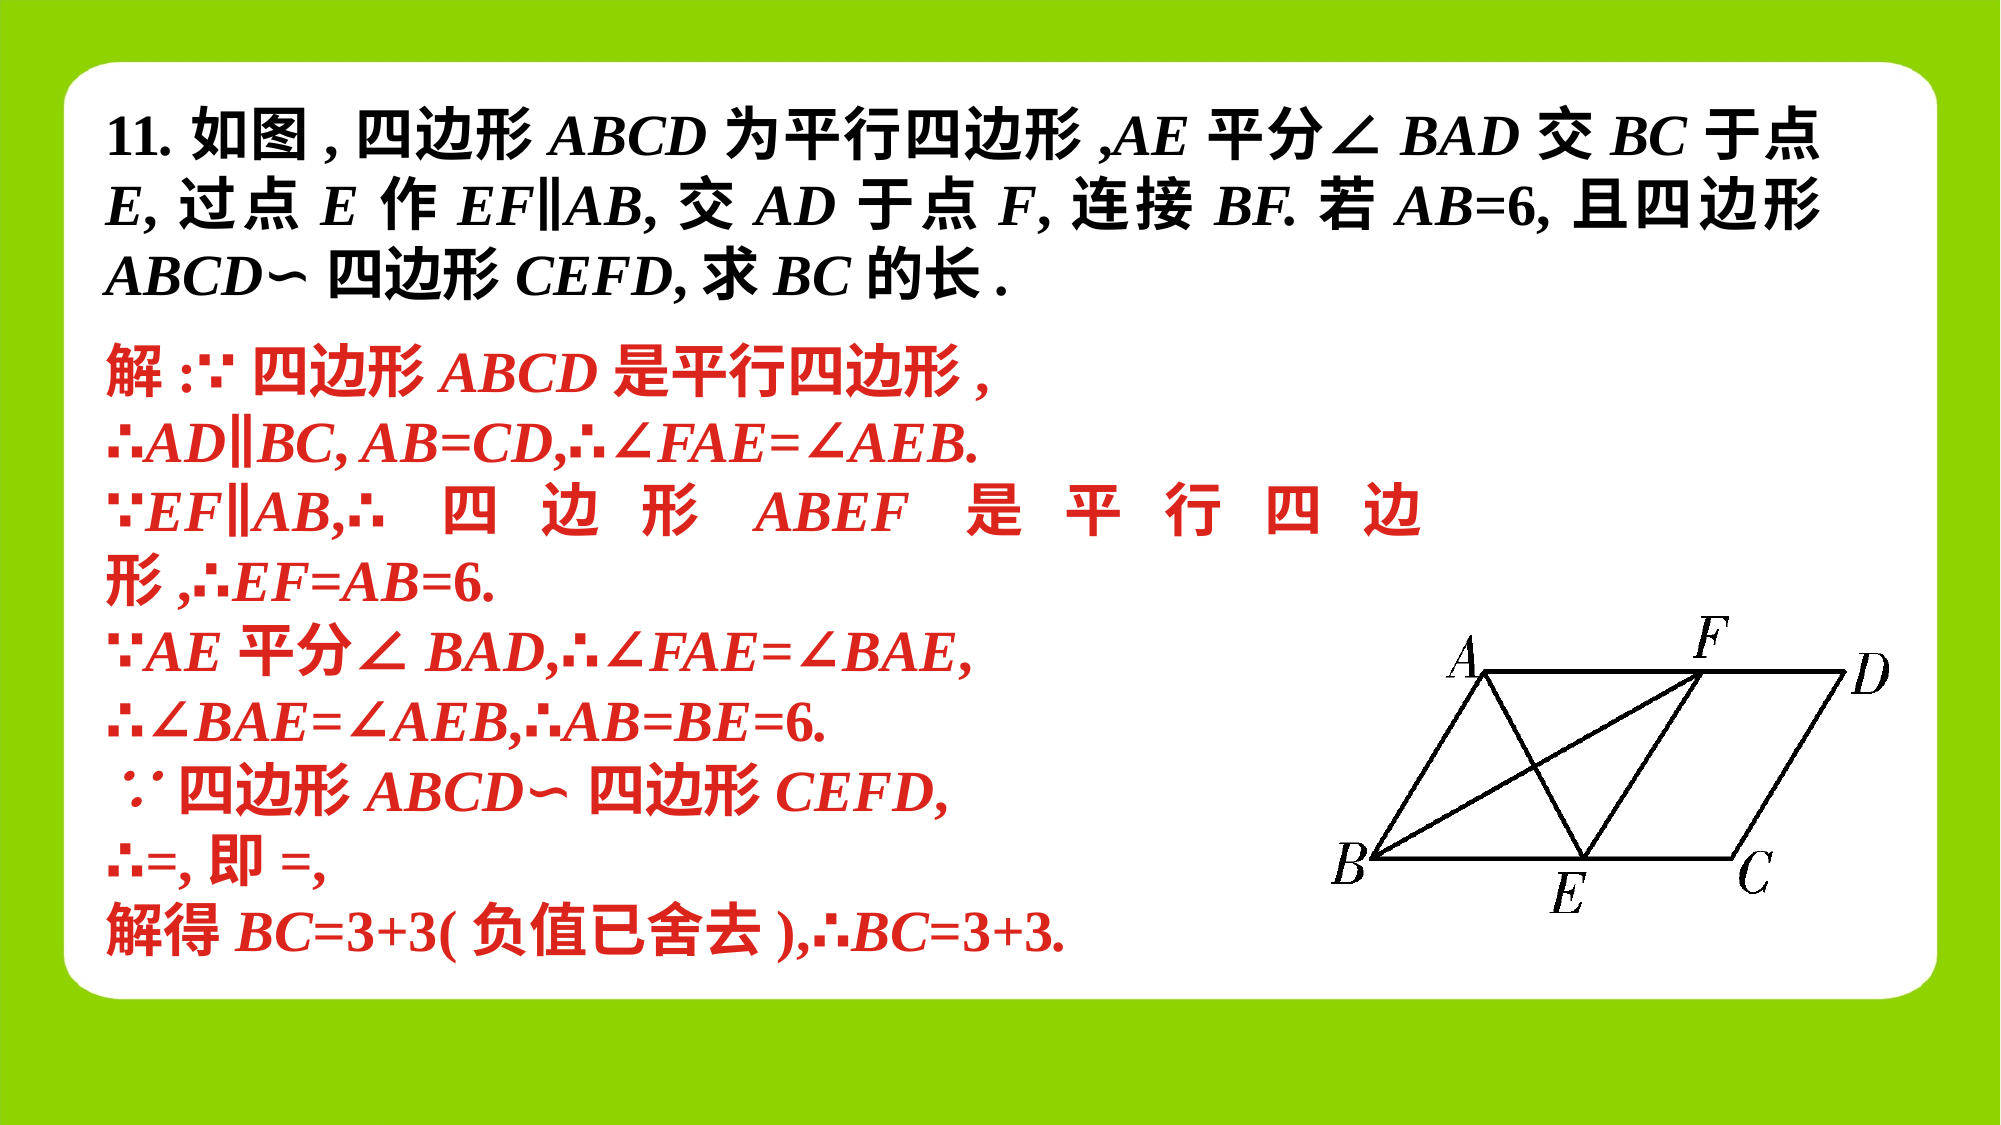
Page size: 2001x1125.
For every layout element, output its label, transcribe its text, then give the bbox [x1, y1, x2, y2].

picture [0, 0, 2001, 1125]
text_box 11.如图,四边形ABCD为平行四边形,AE平分∠BAD交BC于点E,过点E作EF∥AB,交AD于点F,连接BF.若AB=6,且四边形ABCD∽四边形CEFD,求BC的长. [90, 90, 1851, 315]
